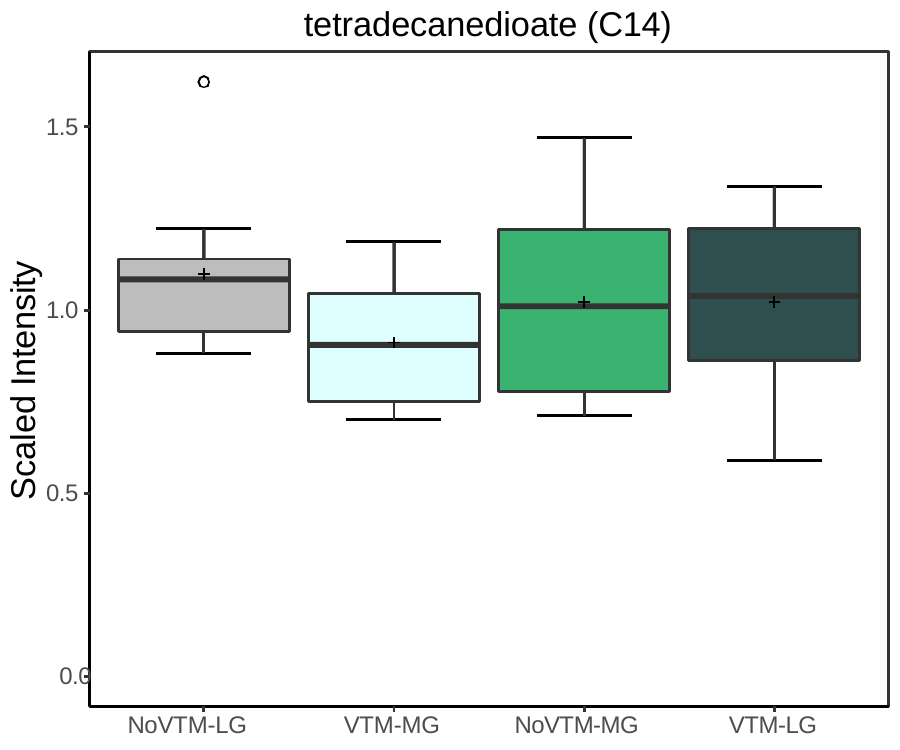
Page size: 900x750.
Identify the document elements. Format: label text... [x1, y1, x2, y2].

text_box 0.5 [44, 475, 78, 507]
text_box 1.5 [44, 109, 78, 140]
text_box VTM-LG [726, 720, 825, 738]
footer 0.0 [57, 661, 95, 750]
text_box 1.0 [45, 292, 78, 324]
text_box Scaled Intensity [1, 256, 45, 503]
text_box VTM-MG [341, 720, 463, 738]
text_box NoVTM-MG [512, 720, 650, 738]
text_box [83, 50, 891, 713]
slide_number NoVTM-LG [125, 720, 257, 750]
text_box tetradecanedioate (C14) [301, 0, 676, 44]
